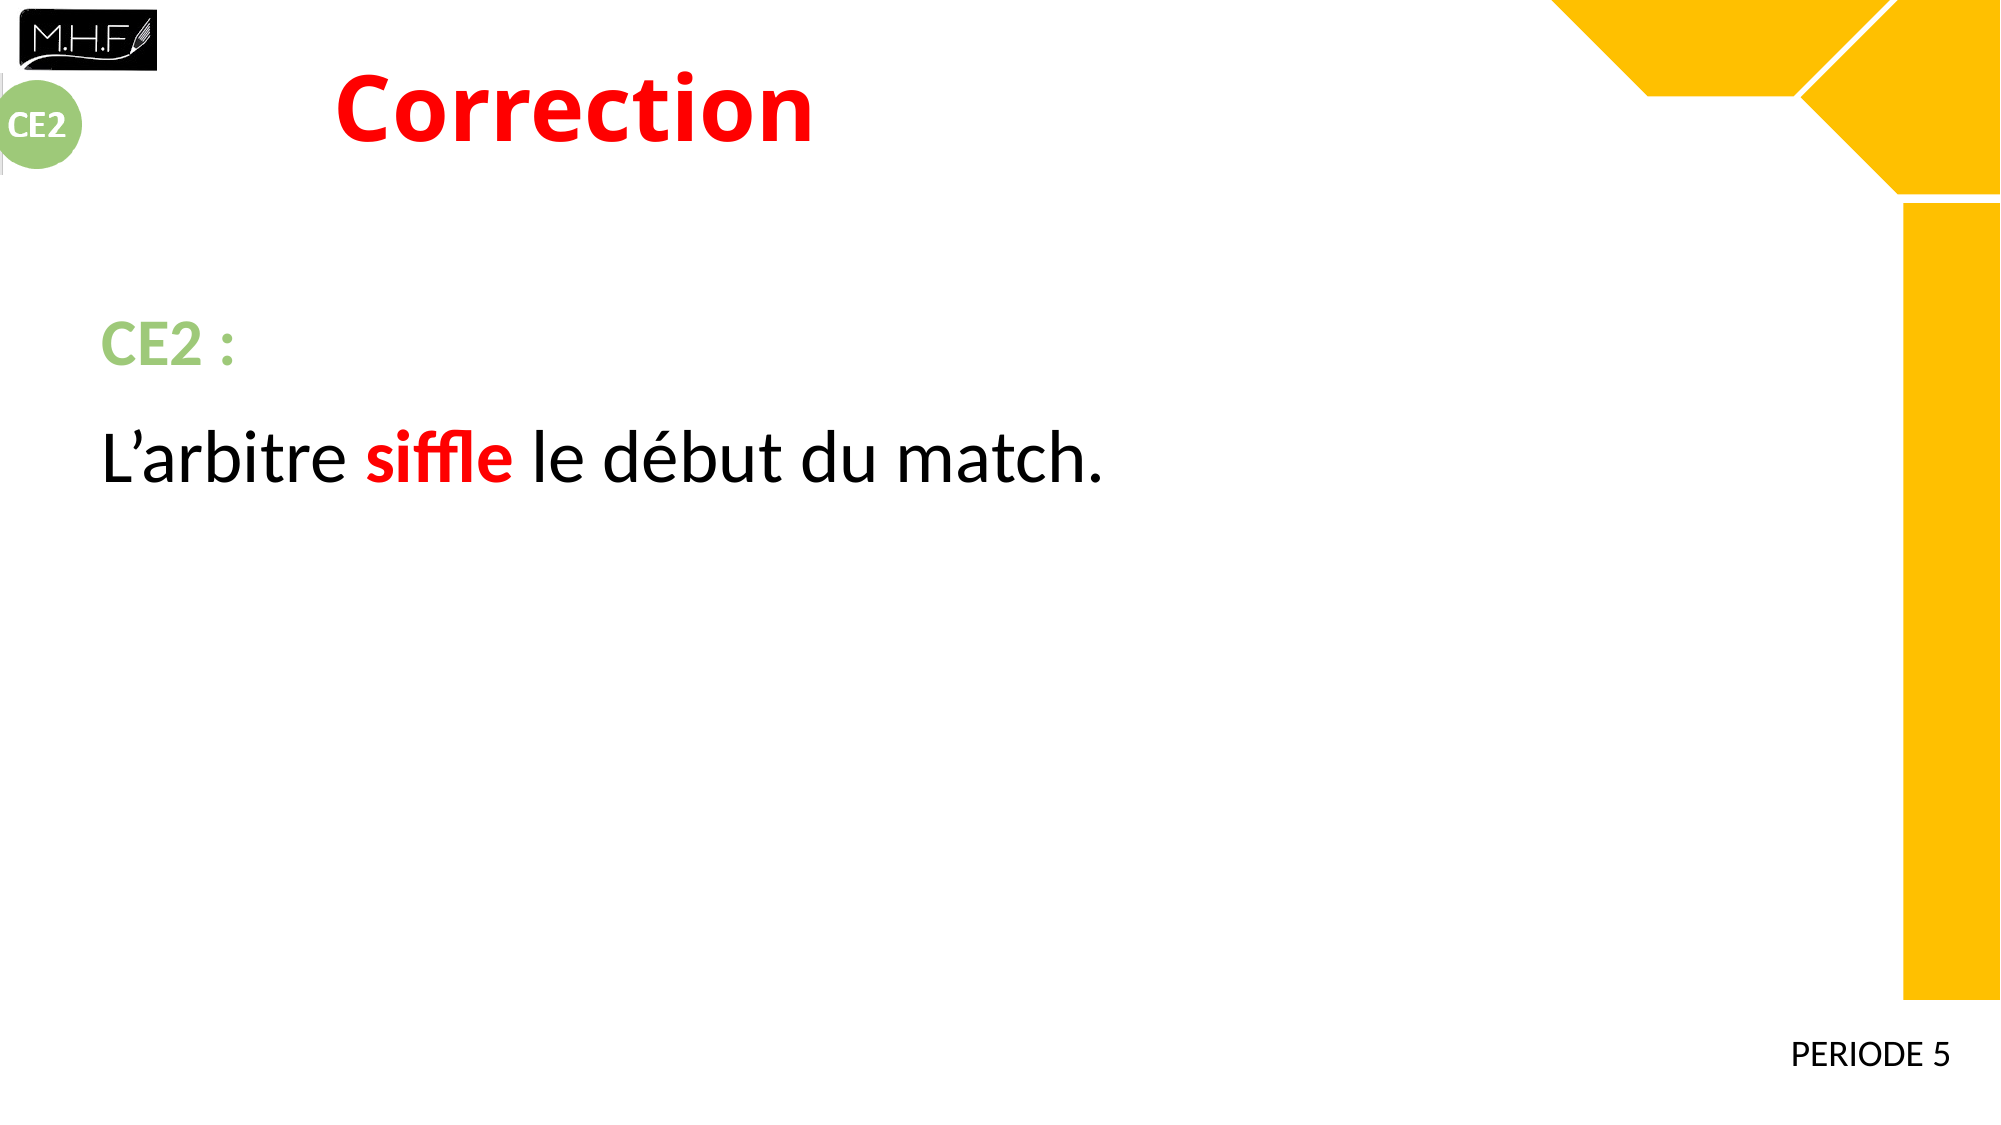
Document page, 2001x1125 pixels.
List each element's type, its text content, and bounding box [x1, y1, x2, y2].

picture [0, 7, 157, 175]
text_box [1799, 0, 2000, 196]
list CE2 : L’arbitre siffle le début du match. [86, 300, 1748, 1015]
text_box [1549, 0, 1892, 98]
text_box PERIODE 5 [1362, 1021, 1967, 1125]
title Correction [318, 3, 1865, 221]
text_box [1902, 202, 2000, 1001]
